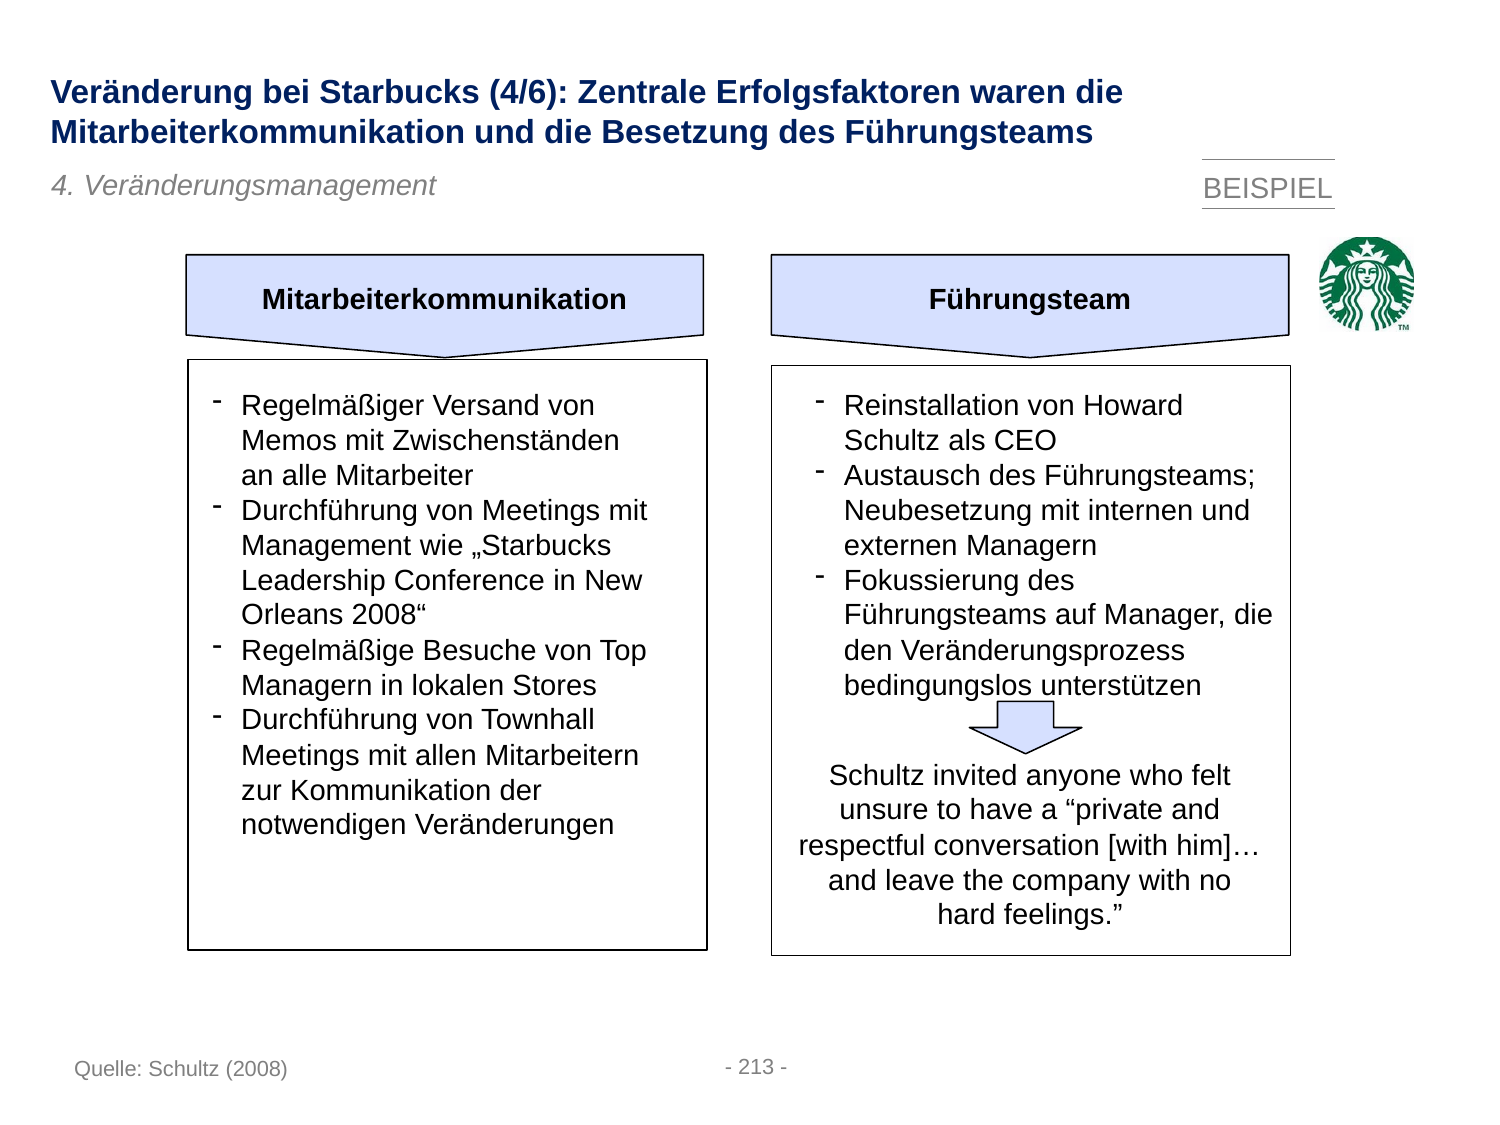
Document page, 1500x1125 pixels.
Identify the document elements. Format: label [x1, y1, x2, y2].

text_box [1188, 161, 1349, 212]
text_box [771, 254, 1289, 358]
text_box [771, 365, 1297, 956]
text_box [35, 63, 1433, 158]
text_box [186, 254, 704, 358]
text_box [59, 1046, 304, 1088]
picture [1312, 237, 1414, 334]
text_box [36, 159, 453, 209]
text_box [599, 1045, 913, 1093]
text_box [187, 359, 708, 950]
